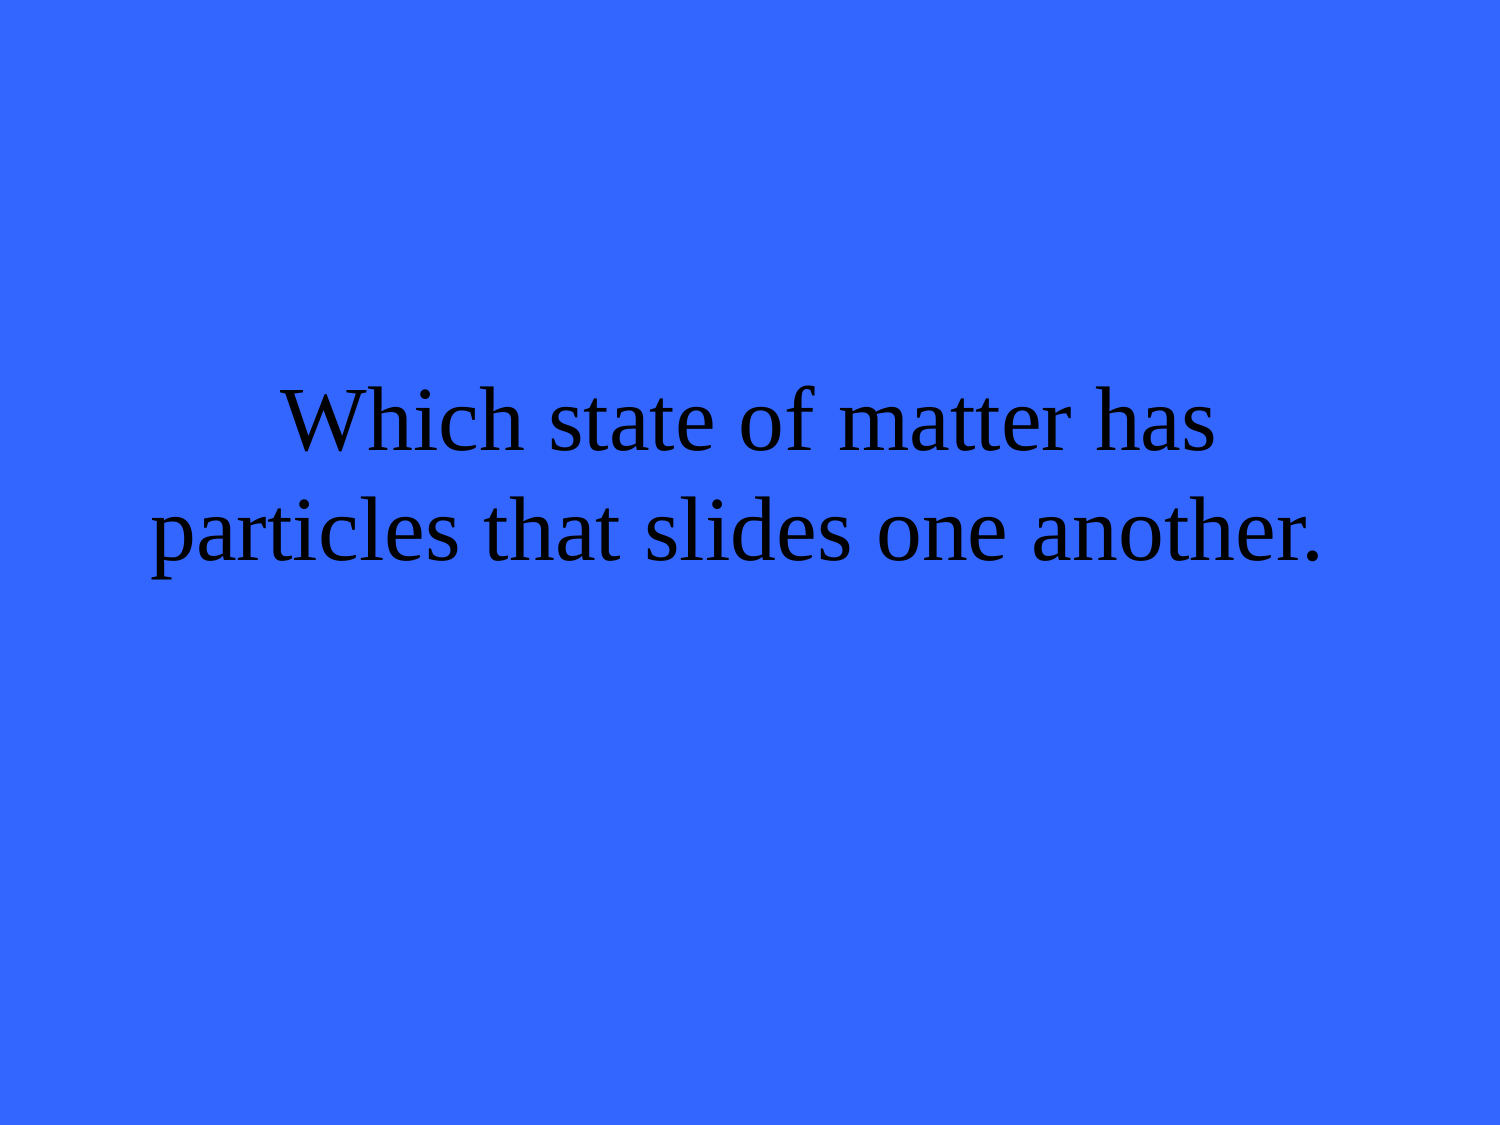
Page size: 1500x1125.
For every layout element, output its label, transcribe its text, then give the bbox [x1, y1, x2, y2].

title Which state of matter has particles that slides one another. [112, 374, 1388, 563]
